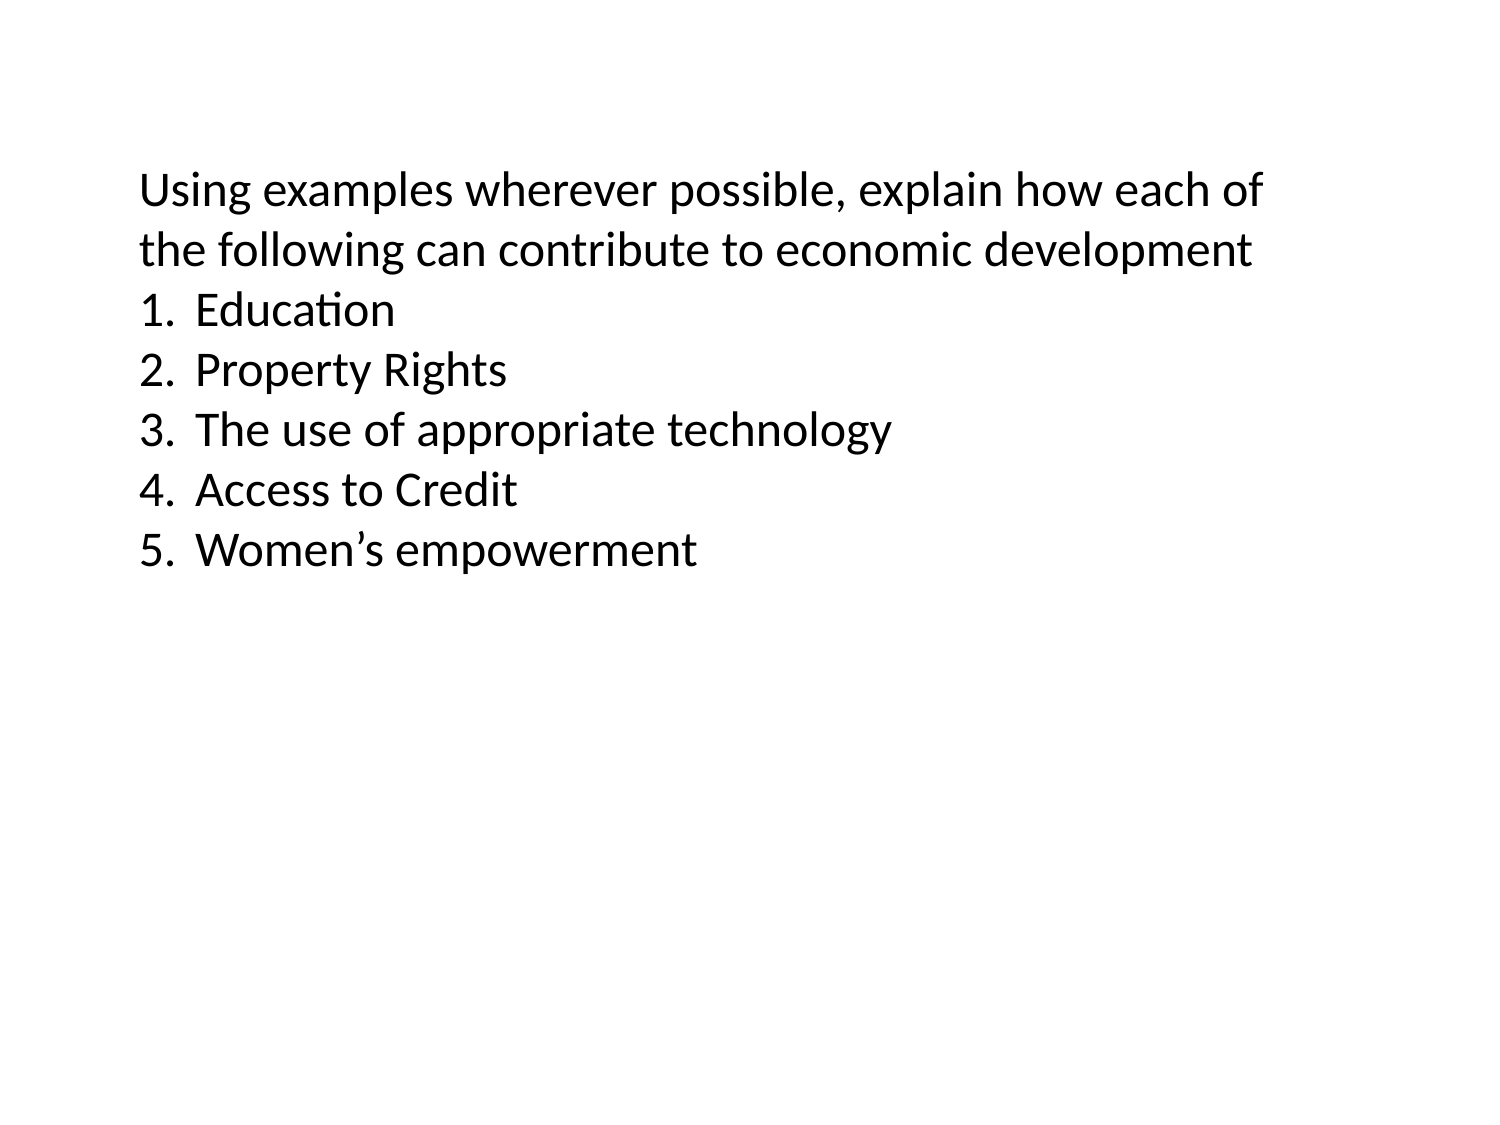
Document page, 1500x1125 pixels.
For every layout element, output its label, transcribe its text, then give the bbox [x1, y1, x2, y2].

text_box Using examples wherever possible, explain how each of the following can contribute to economic development Education Property Rights The use of appropriate technology Access to Credit Women’s empowerment [123, 148, 1329, 584]
